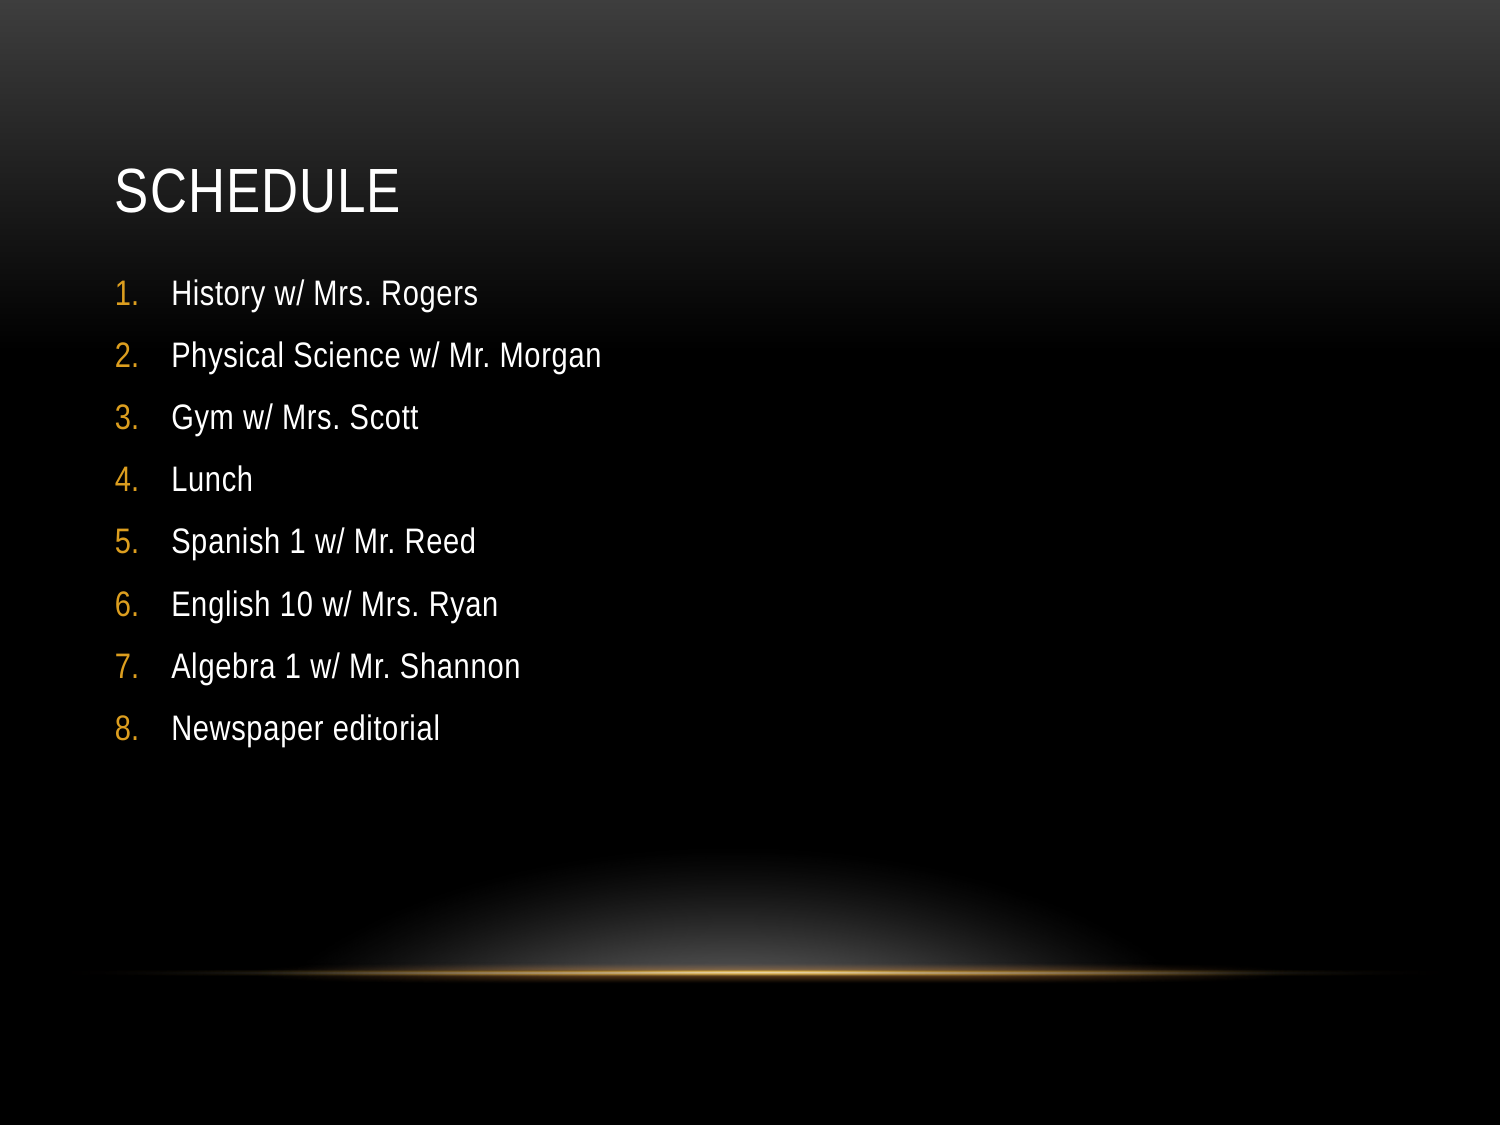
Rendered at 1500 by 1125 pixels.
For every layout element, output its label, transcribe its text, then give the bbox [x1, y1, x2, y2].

picture [0, 0, 1500, 1125]
title Schedule [99, 45, 1400, 233]
list History w/ Mrs. Rogers Physical Science w/ Mr. Morgan Gym w/ Mrs. Scott Lunch Spanish 1 w/ Mr. Reed English 10 w/ Mrs. Ryan Algebra 1 w/ Mr. Shannon Newspaper editorial [99, 262, 1400, 938]
